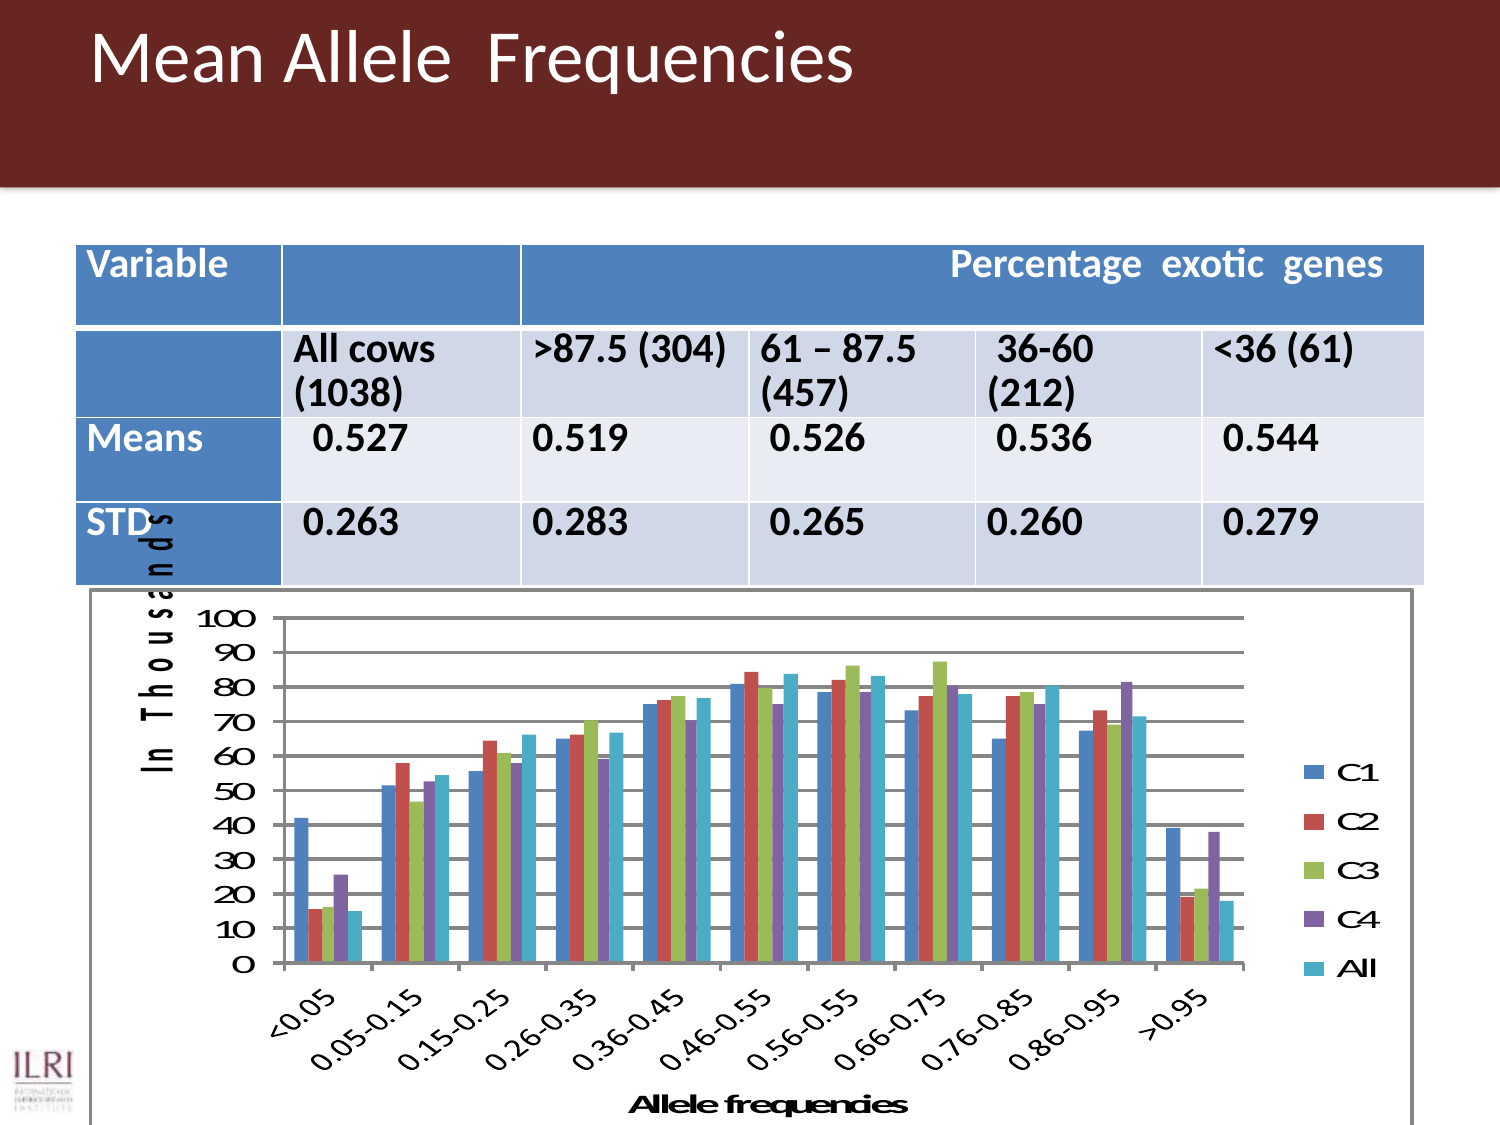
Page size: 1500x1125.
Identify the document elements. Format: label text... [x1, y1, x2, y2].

table_header [283, 245, 520, 325]
table_cell 0.279 [1203, 503, 1424, 577]
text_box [74, 578, 1426, 1125]
table_cell 0.283 [522, 503, 748, 576]
table_cell 0.526 [750, 418, 975, 501]
table_cell 0.544 [1203, 418, 1424, 501]
table_cell 0.263 [283, 503, 520, 576]
table_cell >87.5 (304) [522, 331, 748, 417]
table_cell 0.536 [976, 418, 1201, 501]
table_cell All cows (1038) [283, 331, 520, 417]
title Mean Allele Frequencies [75, 0, 1425, 188]
table_header Variable [76, 245, 281, 325]
table_cell 0.260 [976, 503, 1201, 576]
picture [12, 1049, 74, 1113]
table_cell 0.519 [522, 418, 748, 501]
table_cell [76, 331, 281, 417]
table_cell 0.265 [750, 503, 975, 576]
table_cell 36-60 (212) [976, 331, 1201, 417]
table_cell 61 – 87.5 (457) [750, 331, 975, 417]
table_header Percentage exotic genes [522, 245, 1424, 325]
table_cell <36 (61) [1203, 331, 1424, 417]
table_cell Means [76, 418, 281, 501]
table_cell STD [76, 503, 281, 576]
table_cell 0.527 [283, 418, 520, 501]
